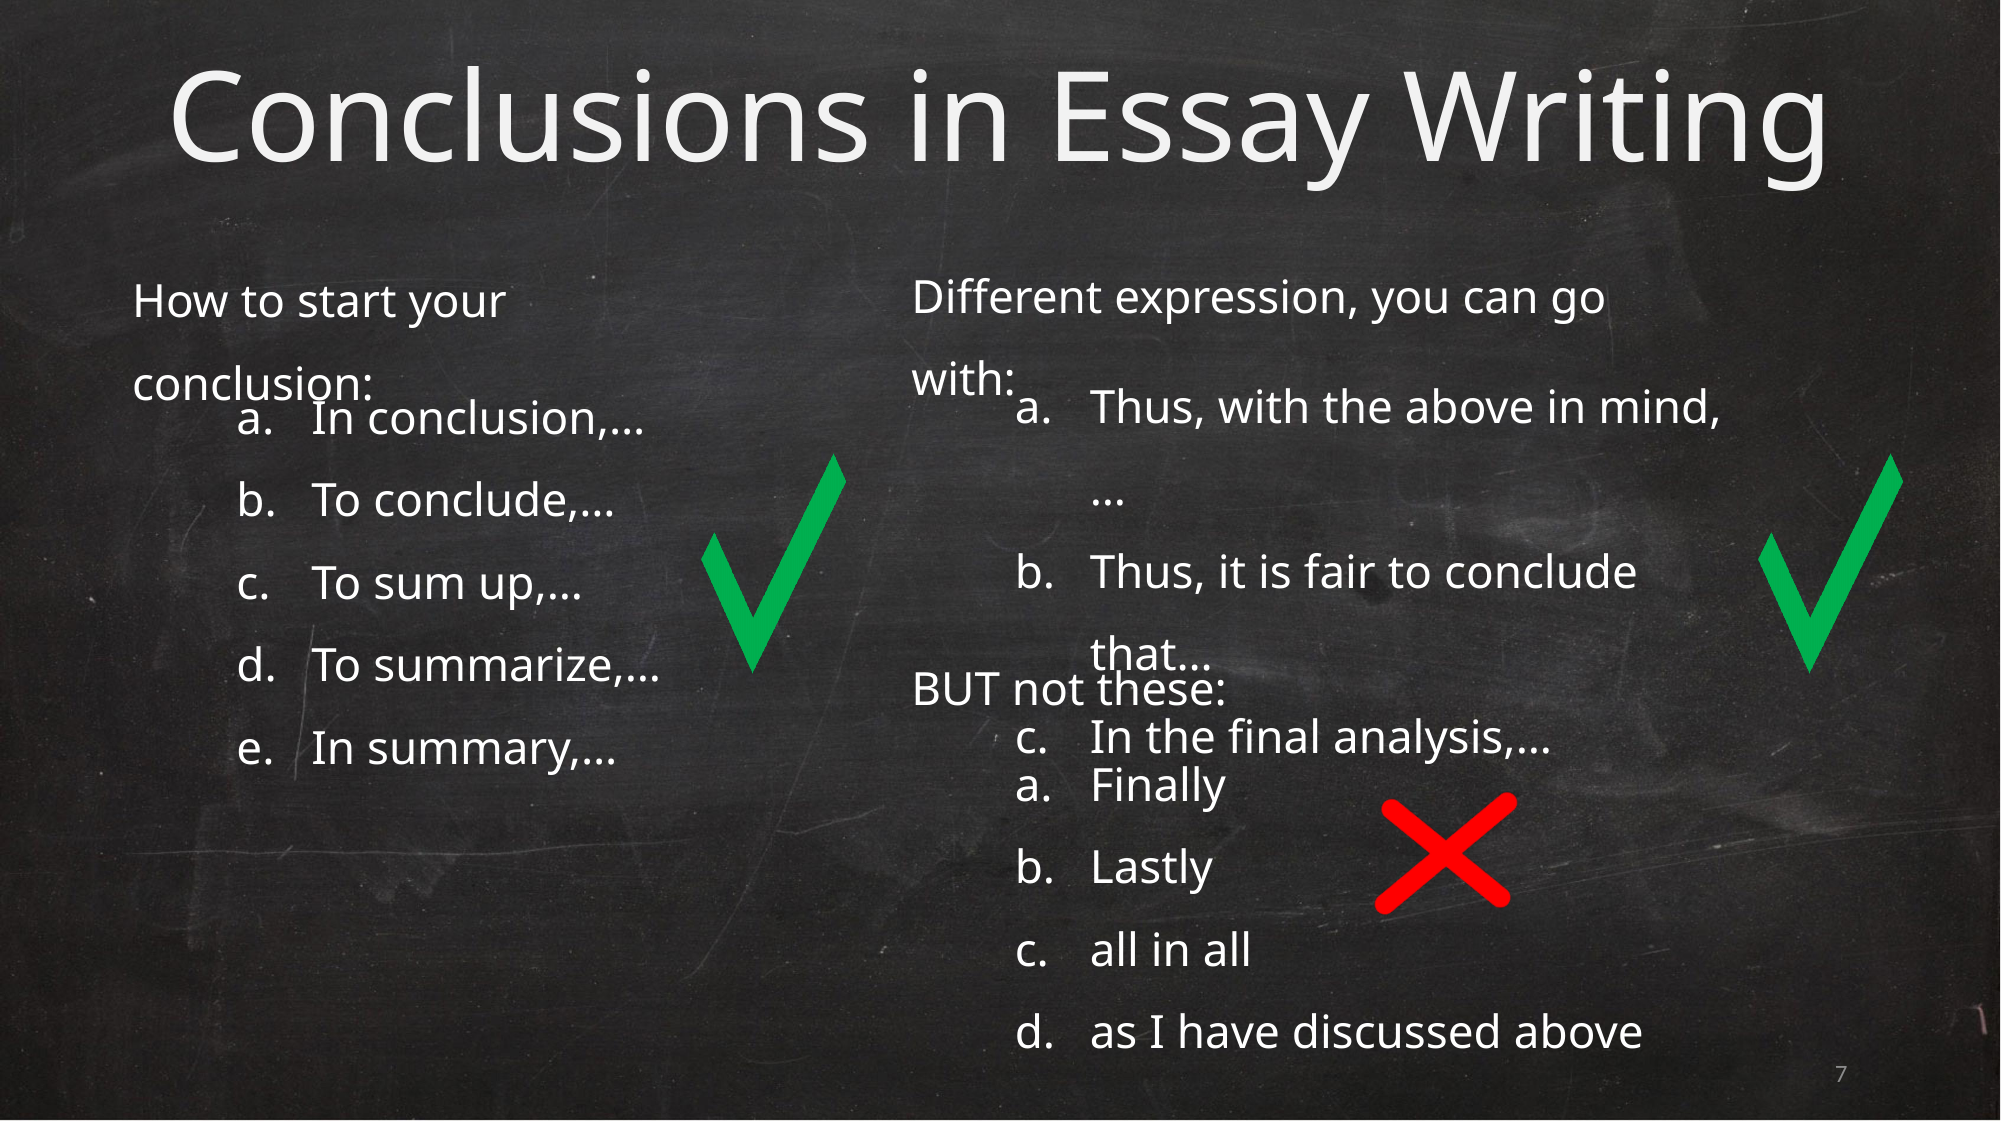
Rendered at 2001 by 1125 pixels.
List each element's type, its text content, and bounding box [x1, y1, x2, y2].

text_box Finally Lastly all in all as I have discussed above [999, 720, 1756, 1066]
text_box BUT not these: [896, 624, 1638, 722]
text_box In conclusion,… To conclude,… To sum up,… To summarize,… In summary,… [221, 417, 774, 781]
text_box Thus, with the above in mind,… Thus, it is fair to conclude that… In the final analysis,… [999, 342, 1756, 720]
slide_number 7 [1412, 1042, 1863, 1103]
picture [0, 0, 2001, 1125]
text_box How to start your conclusion: [117, 237, 774, 417]
text_box Different expression, you can go with: [896, 232, 1638, 412]
title Conclusions in Essay Writing [0, 28, 2000, 197]
